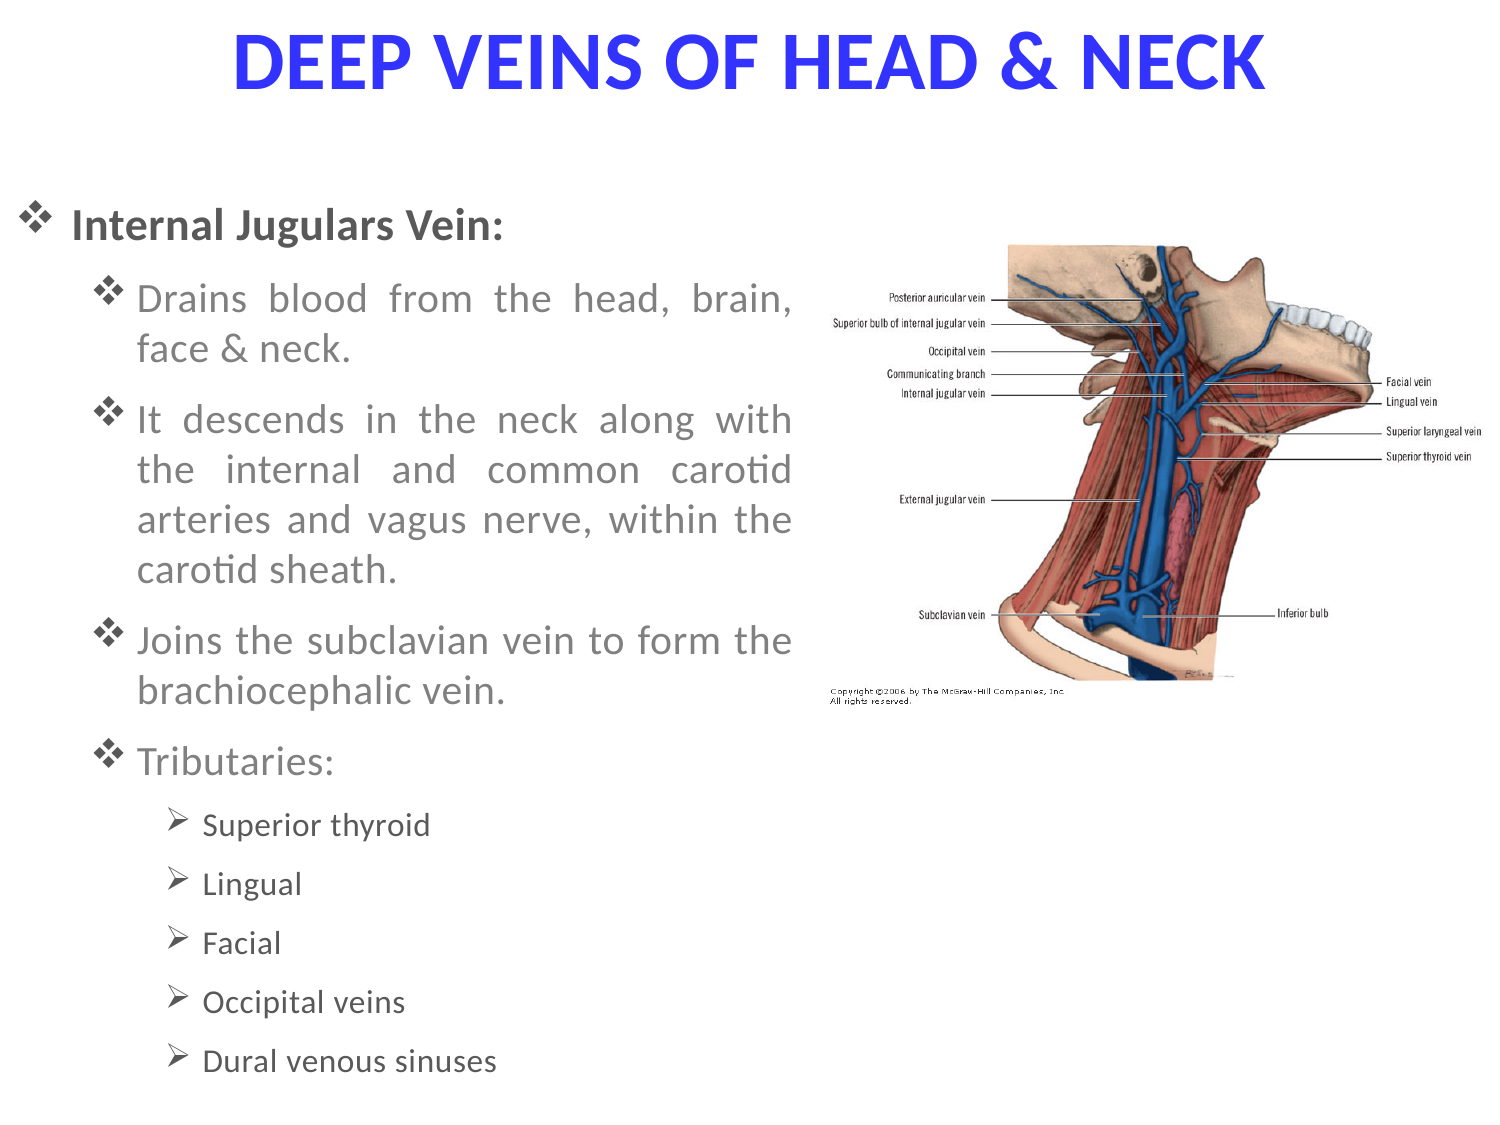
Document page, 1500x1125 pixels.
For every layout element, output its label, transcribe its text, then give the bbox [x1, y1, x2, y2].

title Deep Veins of Head & Neck [0, 0, 1500, 114]
picture [830, 243, 1483, 705]
list Internal Jugulars Vein: Drains blood from the head, brain, face & neck. It descends in the neck along with the internal and common carotid arteries and vagus nerve, within the carotid sheath. Joins the subclavian vein to form the brachiocephalic vein. Tributaries: Superior thyroid Lingual Facial Occipital veins Dural venous sinuses [0, 187, 809, 1094]
